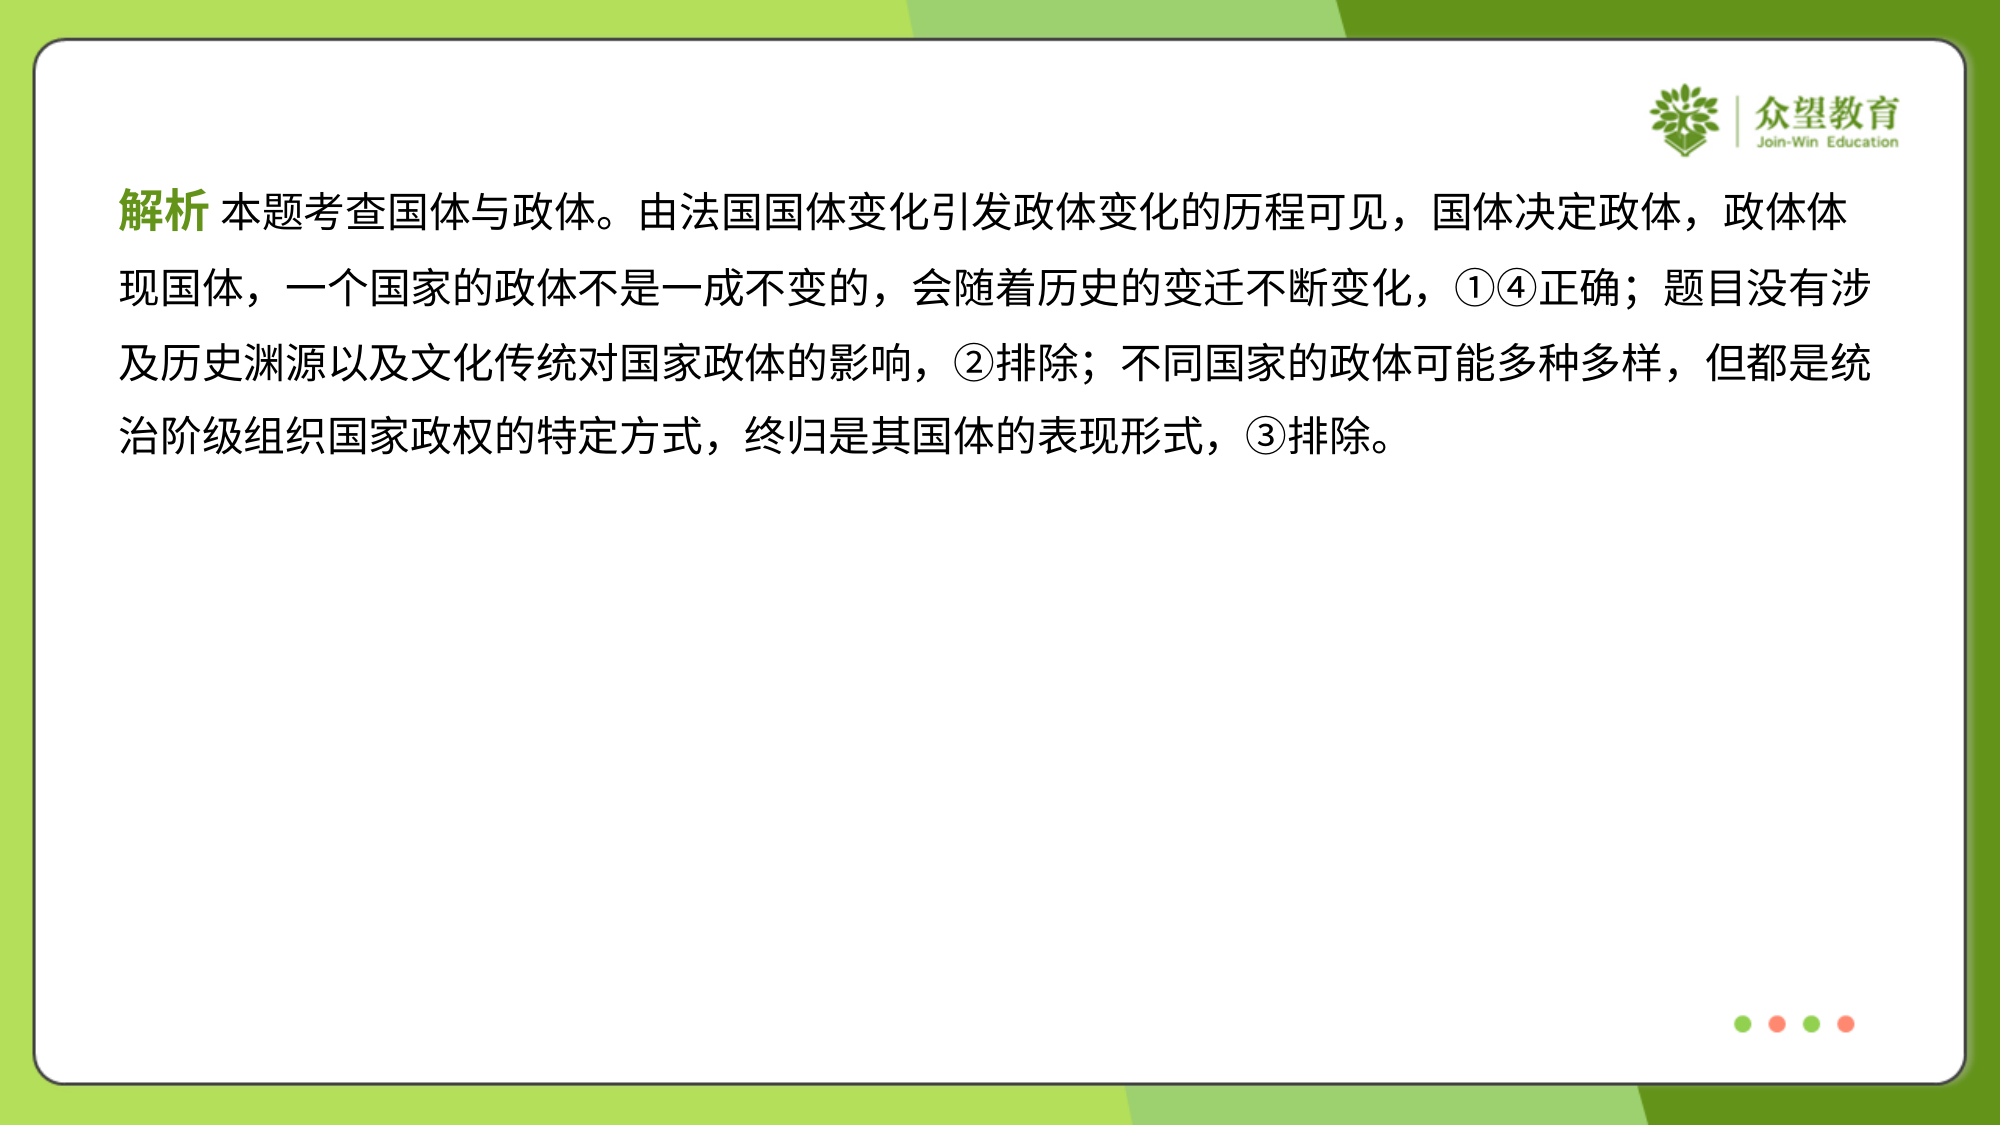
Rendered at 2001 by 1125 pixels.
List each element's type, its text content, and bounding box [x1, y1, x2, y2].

text_box 解析 本题考查国体与政体。由法国国体变化引发政体变化的历程可见，国体决定政体，政体体 现国体，一个国家的政体不是一成不变的，会随着历史的变迁不断变化，①④正确；题目没有涉 及历史渊源以及文化传统对国家政体的影响，②排除；不同国家的政体可能多种多样，但都是统 治阶级组织国家政权的特定方式，终归是其国体的表现形式，③排除。 [118, 159, 1883, 452]
picture [0, 0, 2000, 1125]
